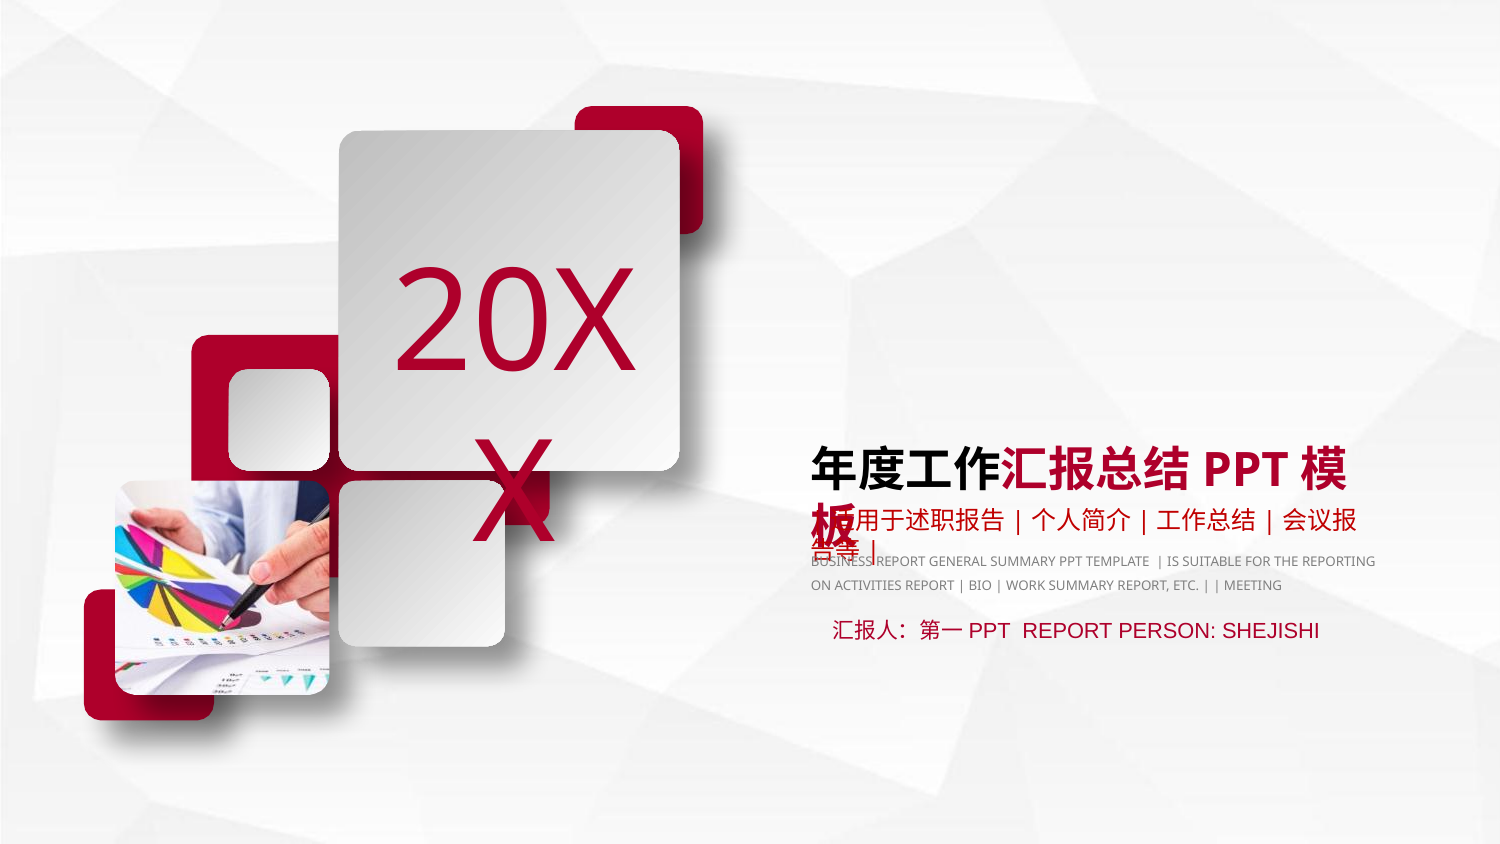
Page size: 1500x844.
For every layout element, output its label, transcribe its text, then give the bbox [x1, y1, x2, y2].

picture [0, 0, 1500, 844]
text_box 20XX [356, 221, 672, 578]
text_box [228, 369, 330, 471]
text_box 年度工作汇报总结PPT模板 [796, 431, 1393, 537]
text_box |适用于述职报告|个人简介|工作总结|会议报告等| [796, 497, 1378, 537]
text_box [338, 130, 680, 471]
text_box [83, 589, 131, 721]
text_box Business report general summary PPT template | is suitable for the reporting on activities report | bio | work summary report, etc. | | meeting [796, 537, 1393, 601]
text_box [191, 334, 338, 480]
text_box 汇报人：第一PPT REPORT PERSON: SHEJISHI [818, 609, 1344, 651]
text_box [574, 106, 704, 144]
text_box [338, 480, 505, 647]
text_box [115, 480, 330, 696]
